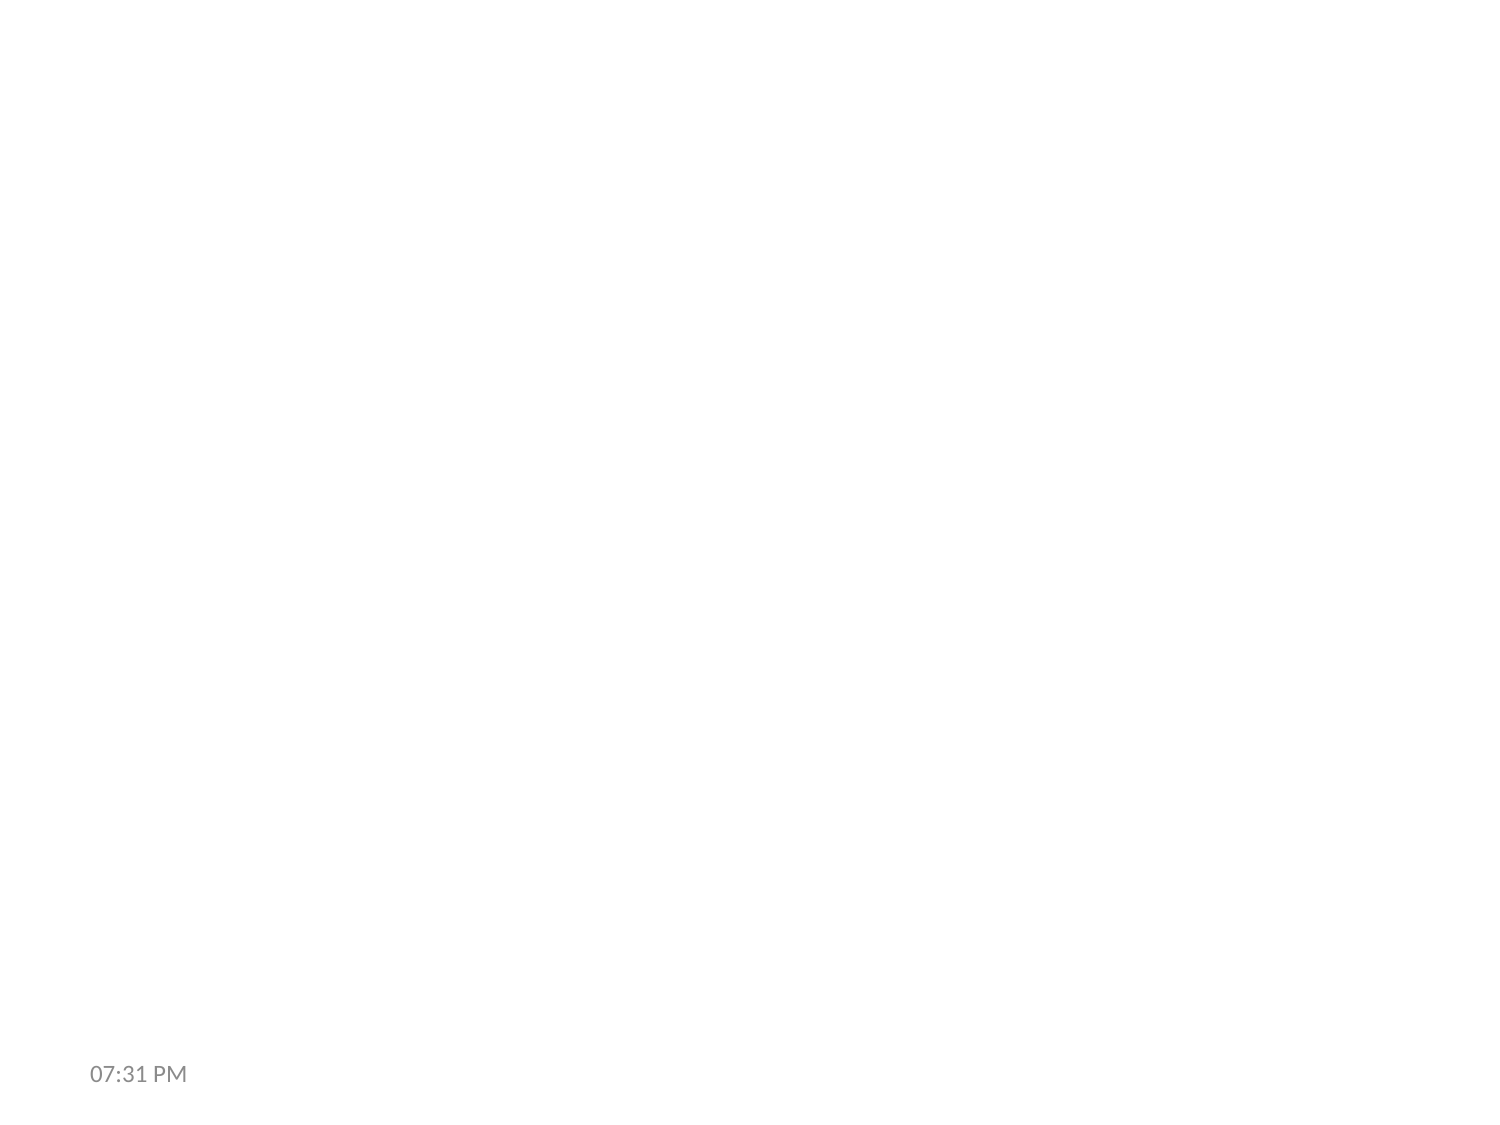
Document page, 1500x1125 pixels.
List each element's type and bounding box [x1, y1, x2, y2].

slide_number [75, 1042, 425, 1103]
